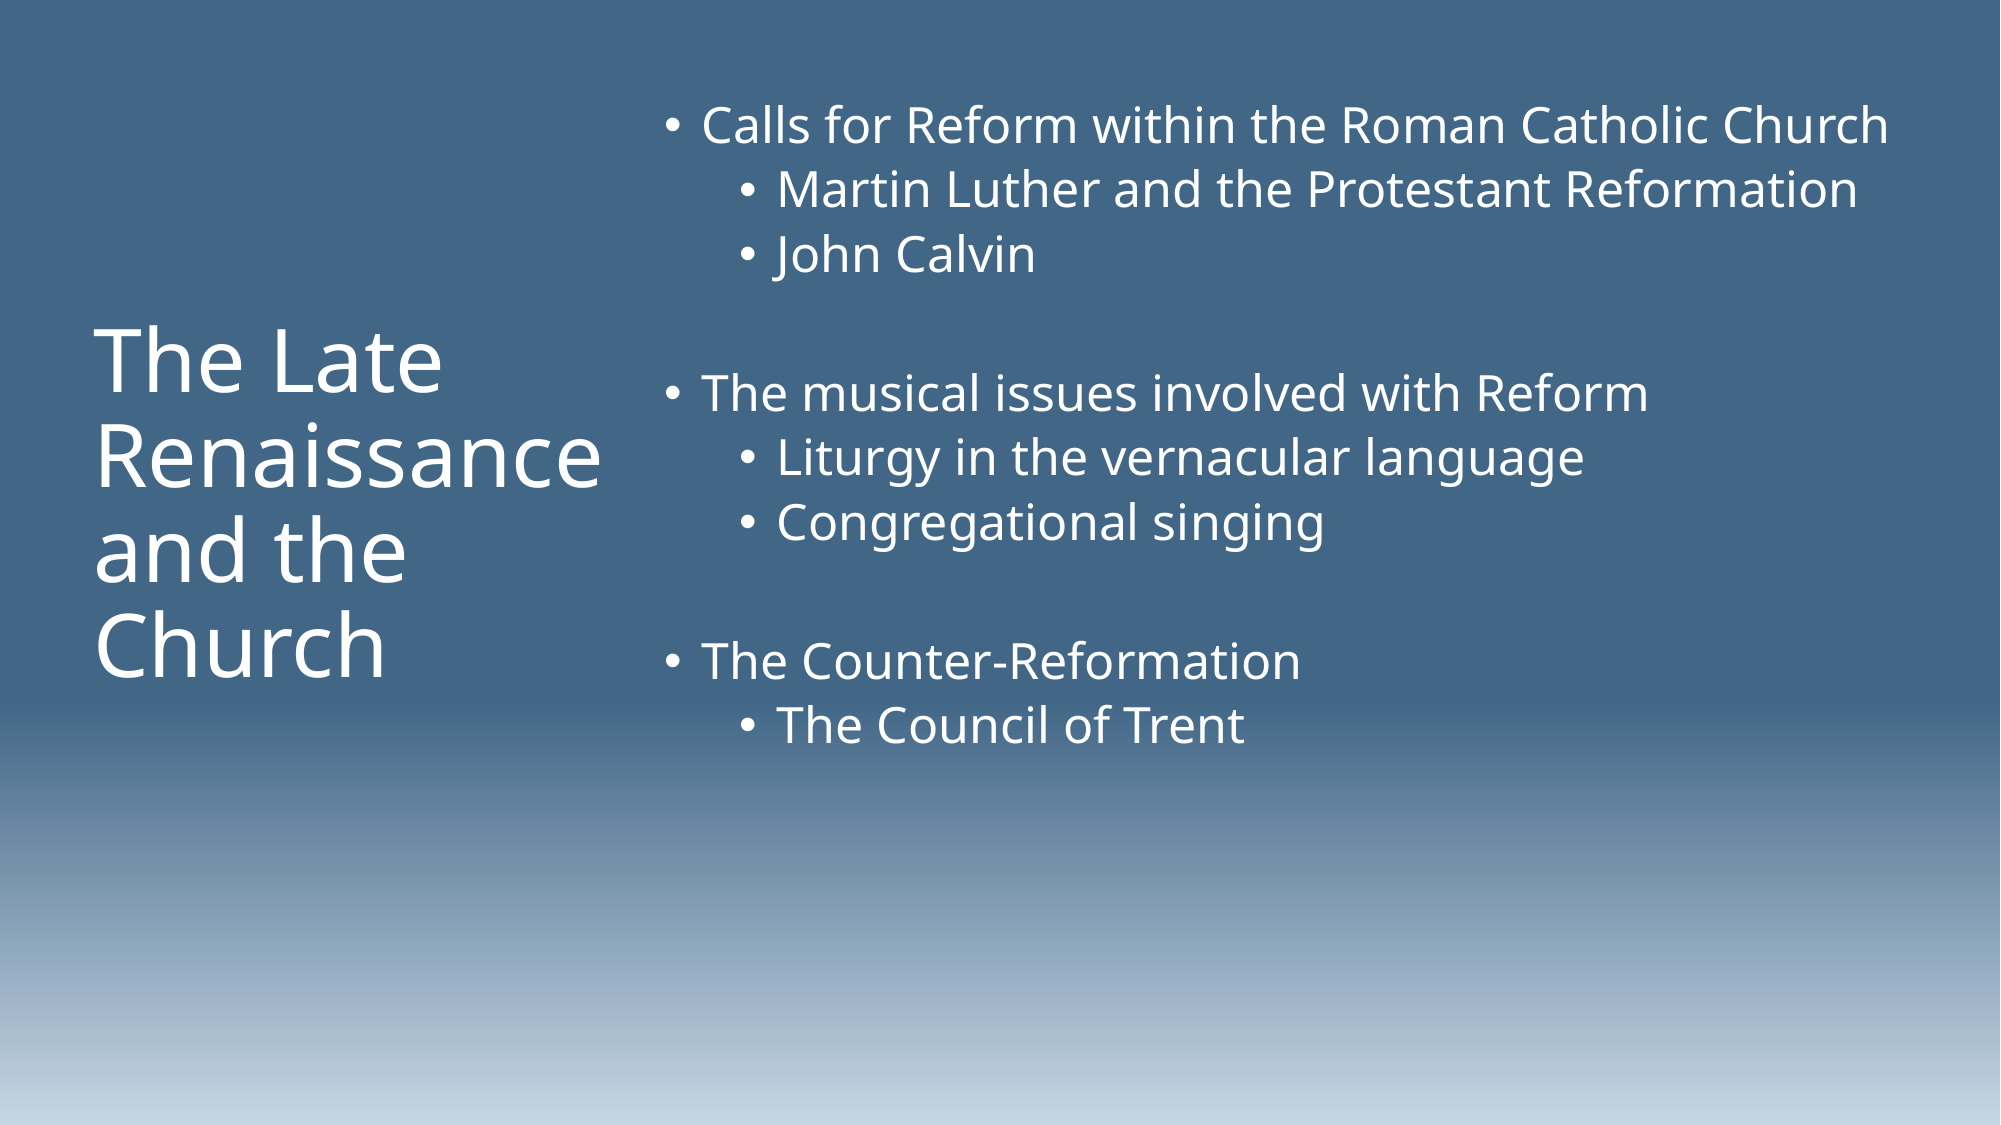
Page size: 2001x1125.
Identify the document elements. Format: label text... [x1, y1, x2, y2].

list Calls for Reform within the Roman Catholic Church Martin Luther and the Protestant Reformation John Calvin The musical issues involved with Reform Liturgy in the vernacular language Congregational singing The Counter-Reformation The Council of Trent [649, 92, 1922, 1107]
title The Late Renaissance and the Church [78, 308, 649, 706]
